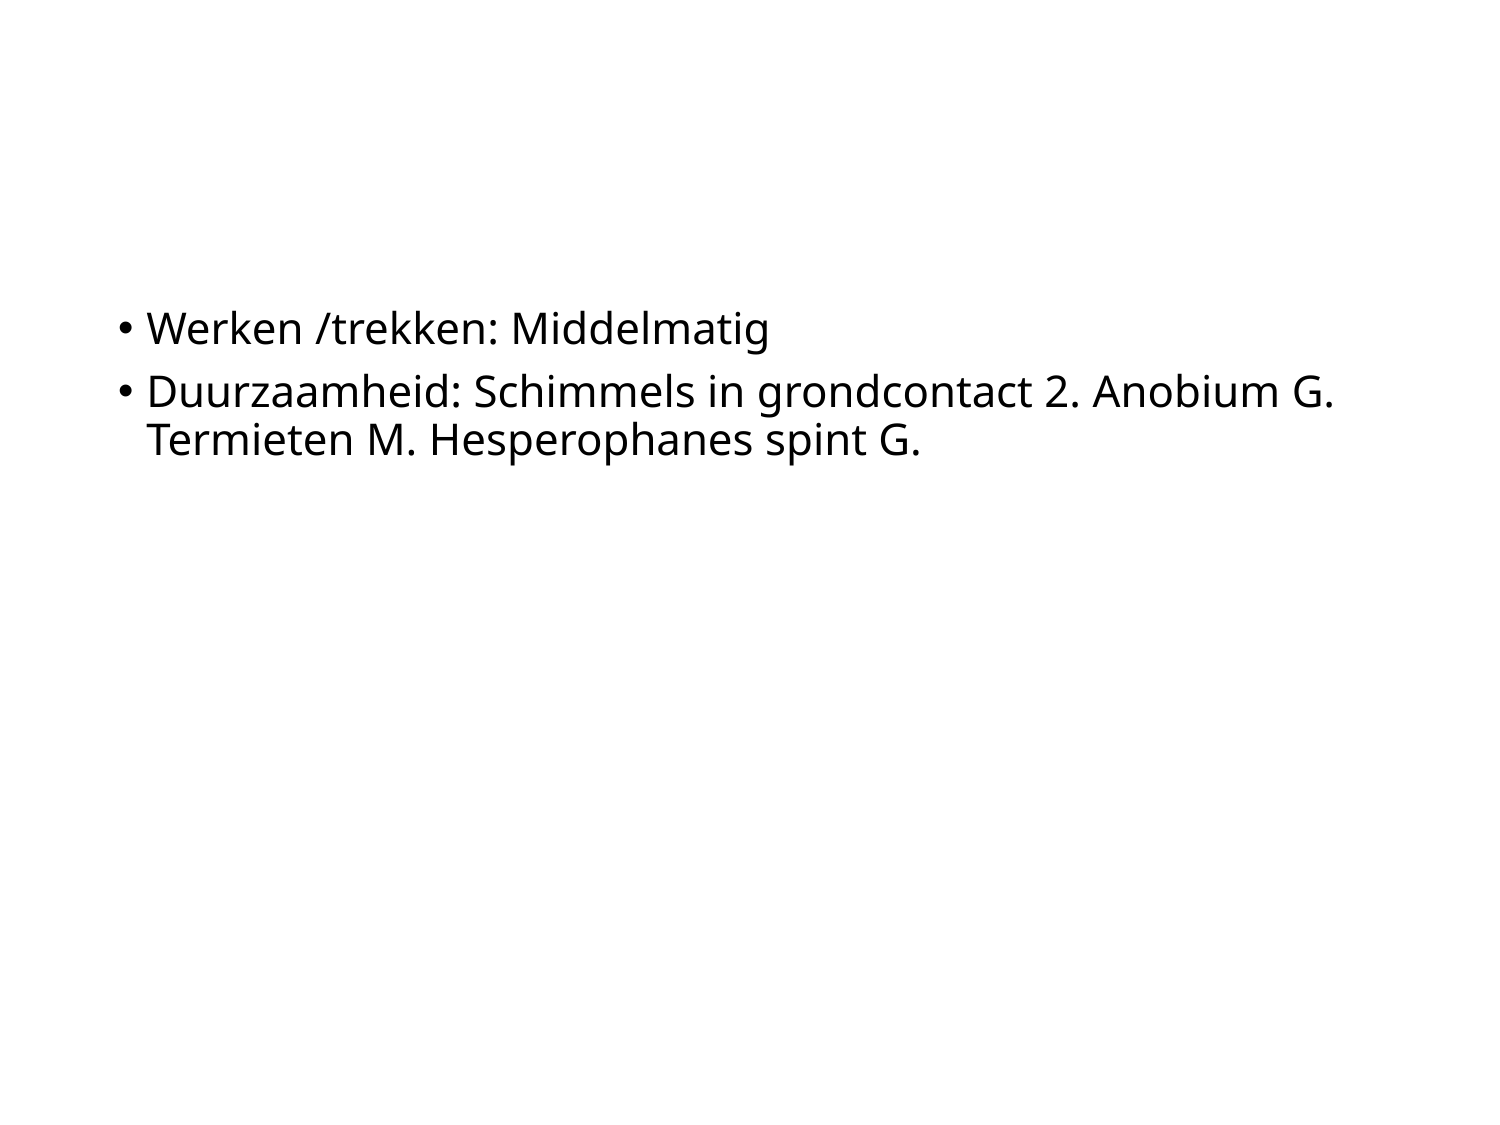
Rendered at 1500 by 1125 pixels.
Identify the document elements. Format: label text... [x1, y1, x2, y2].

list Werken /trekken: Middelmatig Duurzaamheid: Schimmels in grondcontact 2. Anobium G. Termieten M. Hesperophanes spint G. [103, 299, 1397, 1014]
